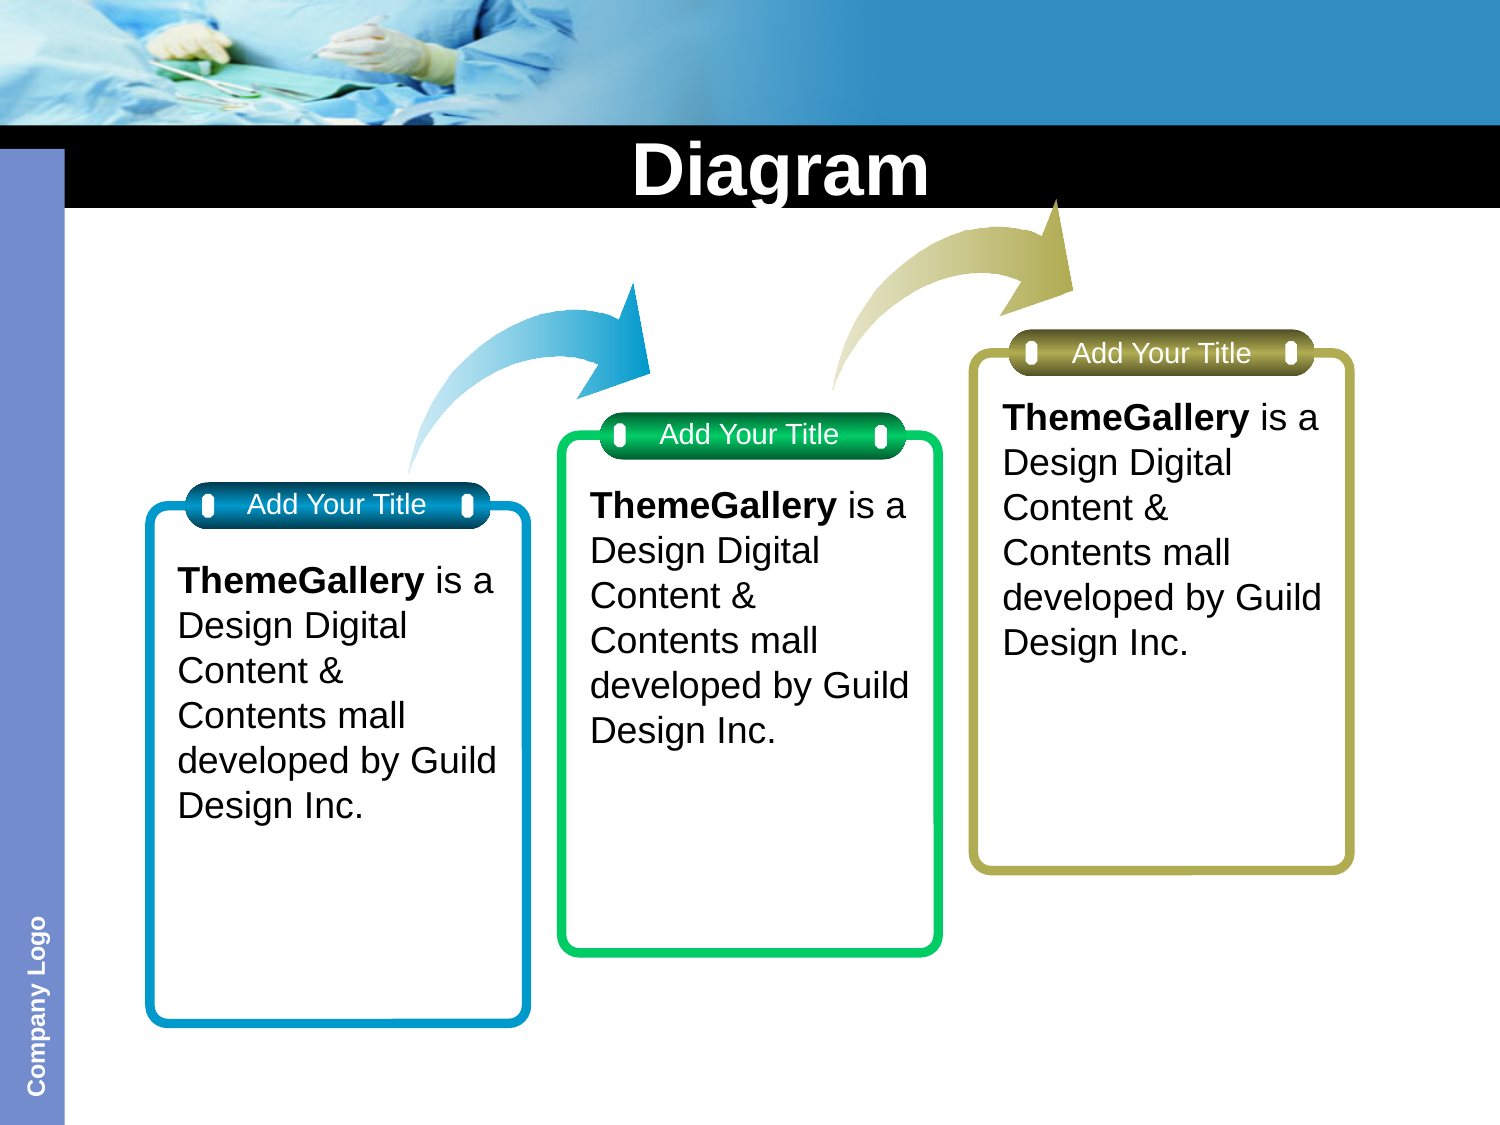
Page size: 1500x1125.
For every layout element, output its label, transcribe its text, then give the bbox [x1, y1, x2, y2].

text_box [149, 199, 1351, 1024]
title Diagram [62, 124, 1500, 206]
picture [0, 0, 1500, 125]
